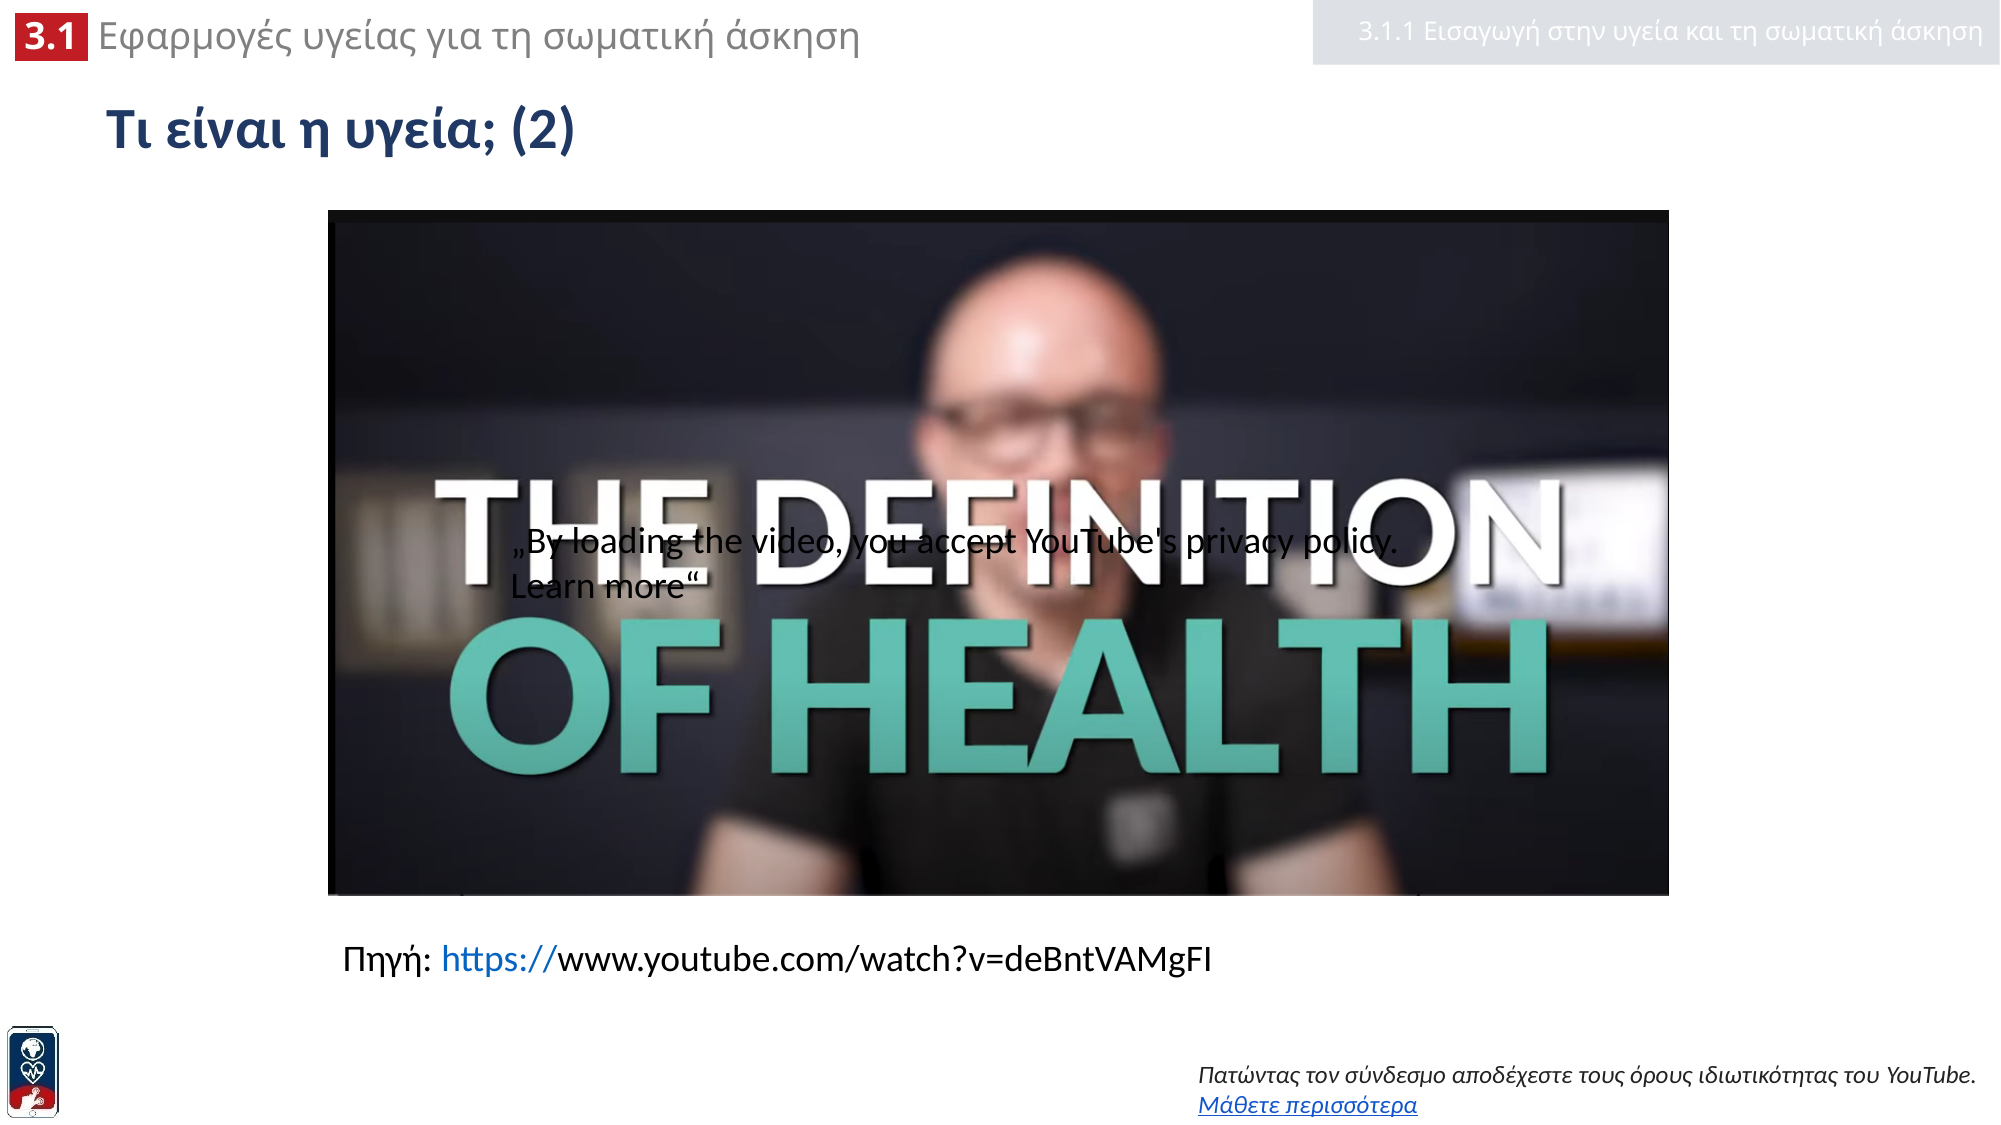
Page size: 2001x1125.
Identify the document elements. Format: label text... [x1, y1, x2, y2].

picture [7, 1026, 59, 1118]
title Τι είναι η υγεία; (2) [91, 80, 1906, 180]
text_box Πατώντας τον σύνδεσμο αποδέχεστε τους όρους ιδιωτικότητας του YouTube. Μάθετε περισσότερα [1183, 1050, 2000, 1125]
text_box 3.1.1 Εισαγωγή στην υγεία και τη σωματική άσκηση [1312, 0, 2000, 65]
picture [328, 210, 1669, 896]
text_box Πηγή: https://www.youtube.com/watch?v=deBntVAMgFI [328, 926, 1337, 987]
